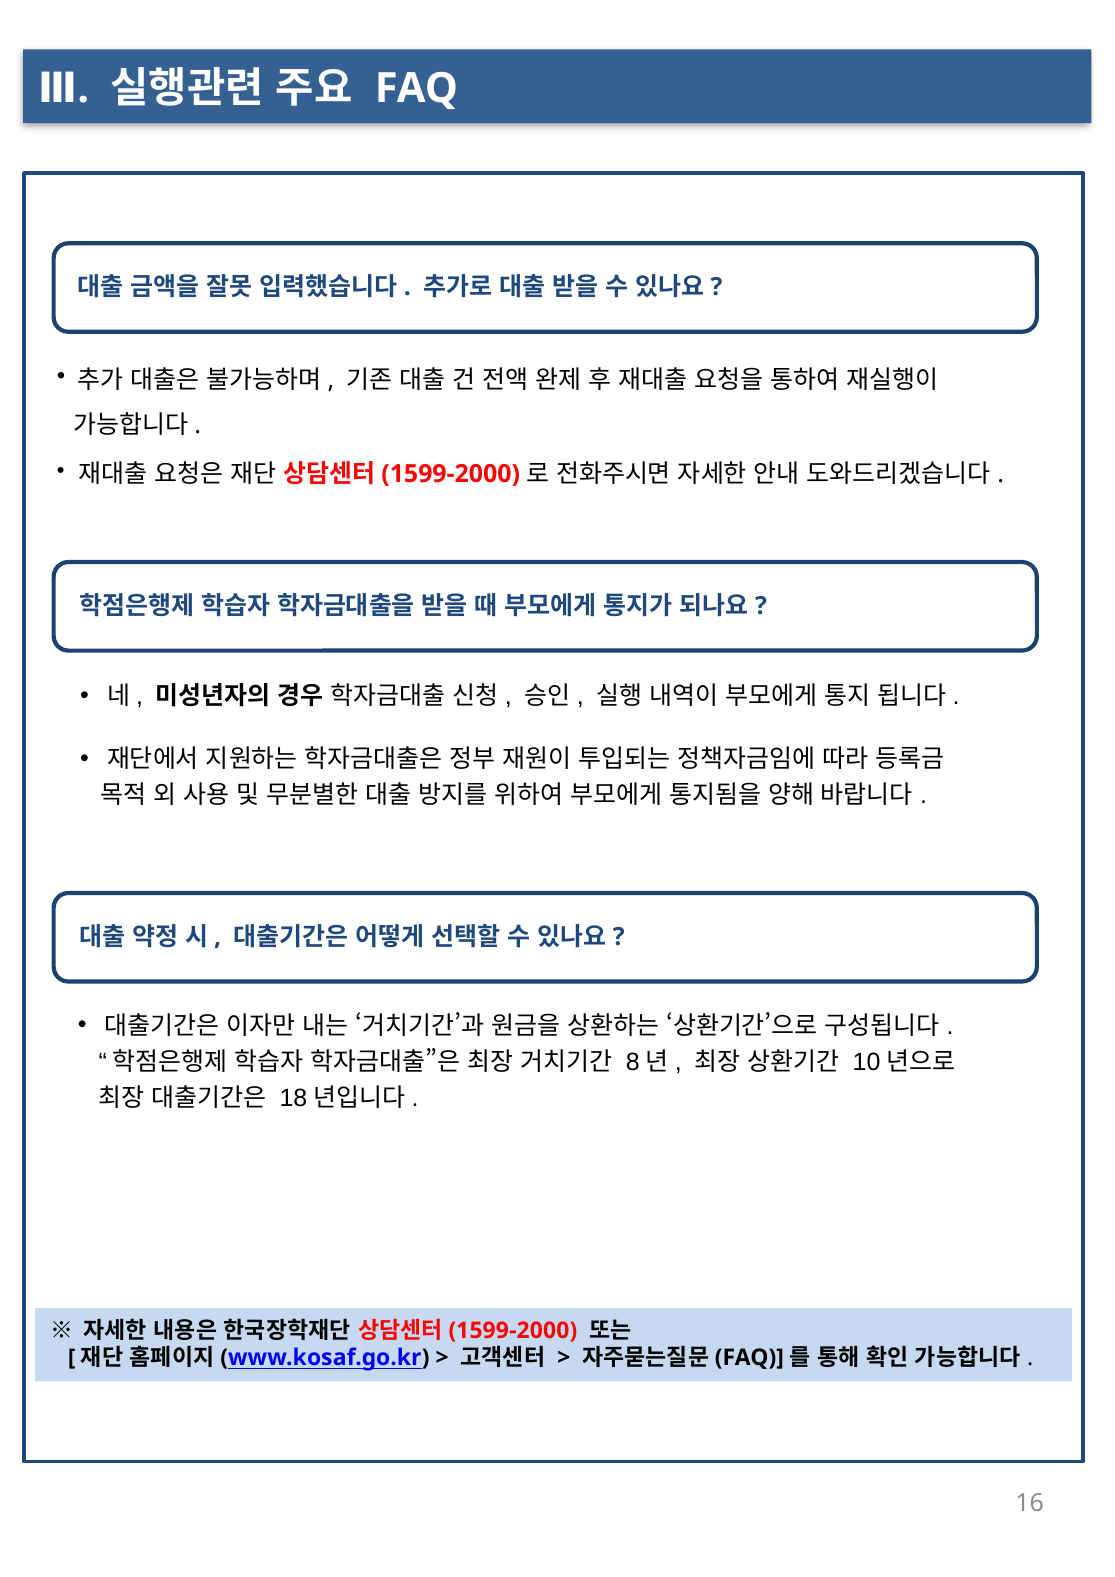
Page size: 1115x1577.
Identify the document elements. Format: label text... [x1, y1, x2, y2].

text_box [22, 171, 1085, 1463]
text_box ※ 자세한 내용은 한국장학재단 상담센터(1599-2000) 또는 [재단 홈페이지(www.kosaf.go.kr) > 고객센터 > 자주묻는질문(FAQ)]를 통해 확인 가능합니다. [35, 1308, 1072, 1382]
slide_number 16 [798, 1461, 1059, 1546]
text_box 대출기간은 이자만 내는 ‘거치기간’과 원금을 상환하는 ‘상환기간’으로 구성됩니다. “학점은행제 학습자 학자금대출”은 최장 거치기간 8년, 최장 상환기간 10년으로 최장 대출기간은 18년입니다. [46, 1001, 1030, 1167]
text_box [53, 561, 1038, 651]
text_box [53, 242, 1038, 333]
text_box 네, 미성년자의 경우 학자금대출 신청, 승인, 실행 내역이 부모에게 통지 됩니다. 재단에서 지원하는 학자금대출은 정부 재원이 투입되는 정책자금임에 따라 등록금 목적 외 사용 및 무분별한 대출 방지를 위하여 부모에게 통지됨을 양해 바랍니다. [48, 677, 1066, 824]
text_box 추가 대출은 불가능하며, 기존 대출 건 전액 완제 후 재대출 요청을 통하여 재실행이 가능합니다. 재대출 요청은 재단 상담센터(1599-2000)로 전화주시면 자세한 안내 도와드리겠습니다. [25, 345, 1072, 502]
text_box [53, 892, 1038, 982]
text_box Ⅲ. 실행관련 주요 FAQ [22, 49, 1092, 124]
